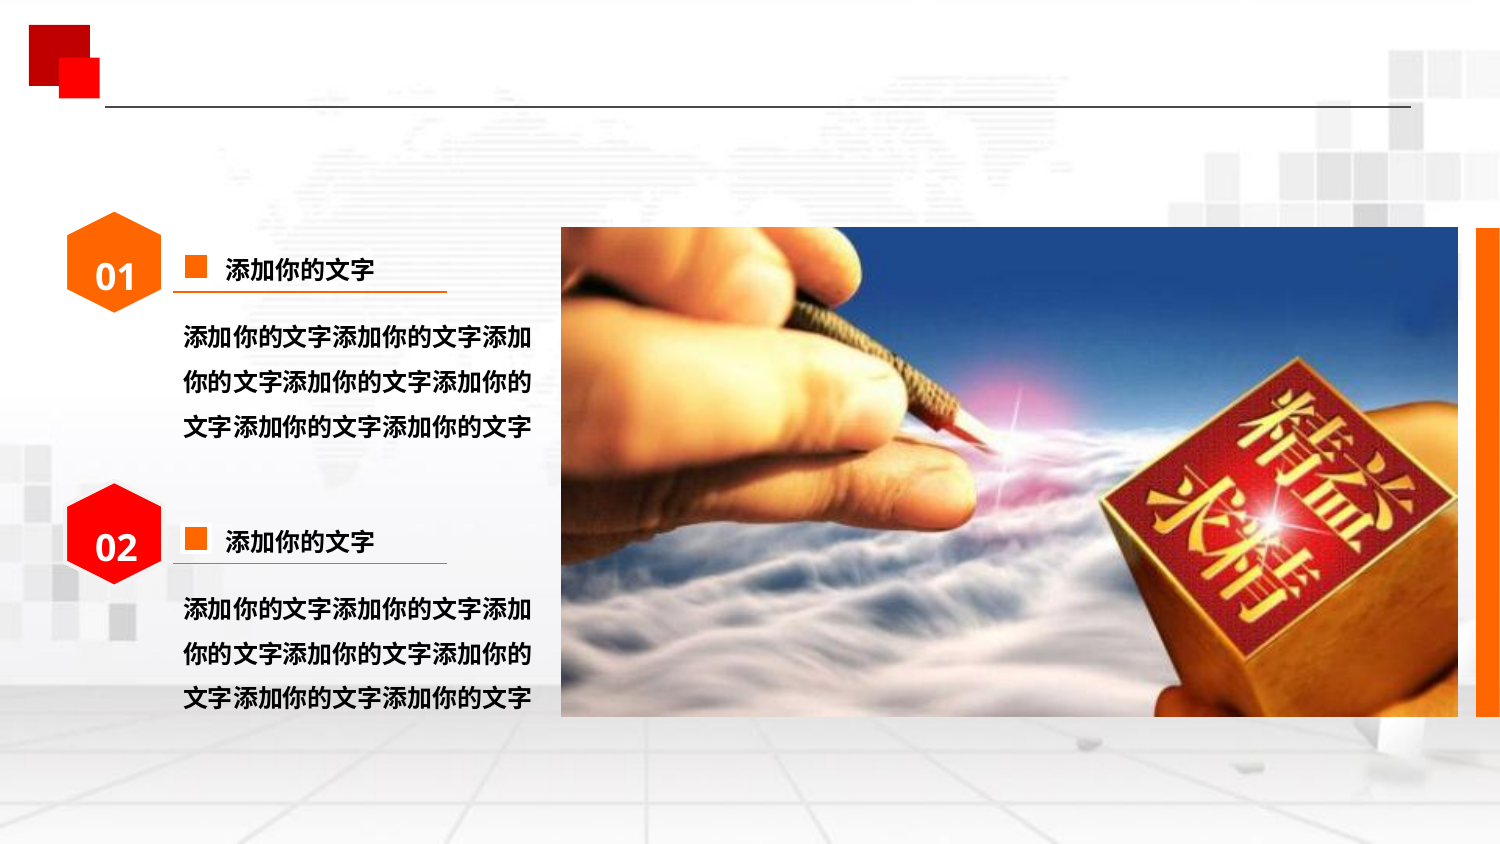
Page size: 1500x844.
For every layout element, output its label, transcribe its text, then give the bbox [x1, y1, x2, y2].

text_box [63, 207, 166, 301]
text_box [91, 306, 138, 318]
text_box 02 [80, 507, 164, 577]
text_box [1474, 226, 1500, 719]
text_box 添加你的文字 [210, 519, 391, 562]
text_box [63, 479, 166, 573]
text_box 添加你的文字添加你的文字添加你的文字添加你的文字添加你的文字添加你的文字添加你的文字 [168, 299, 555, 449]
text_box [180, 251, 210, 282]
text_box [89, 577, 139, 589]
text_box 添加你的文字添加你的文字添加你的文字添加你的文字添加你的文字添加你的文字添加你的文字 [168, 570, 556, 721]
text_box 01 [80, 236, 164, 306]
picture [0, 0, 1500, 844]
text_box [180, 523, 210, 554]
text_box 添加你的文字 [210, 247, 391, 291]
